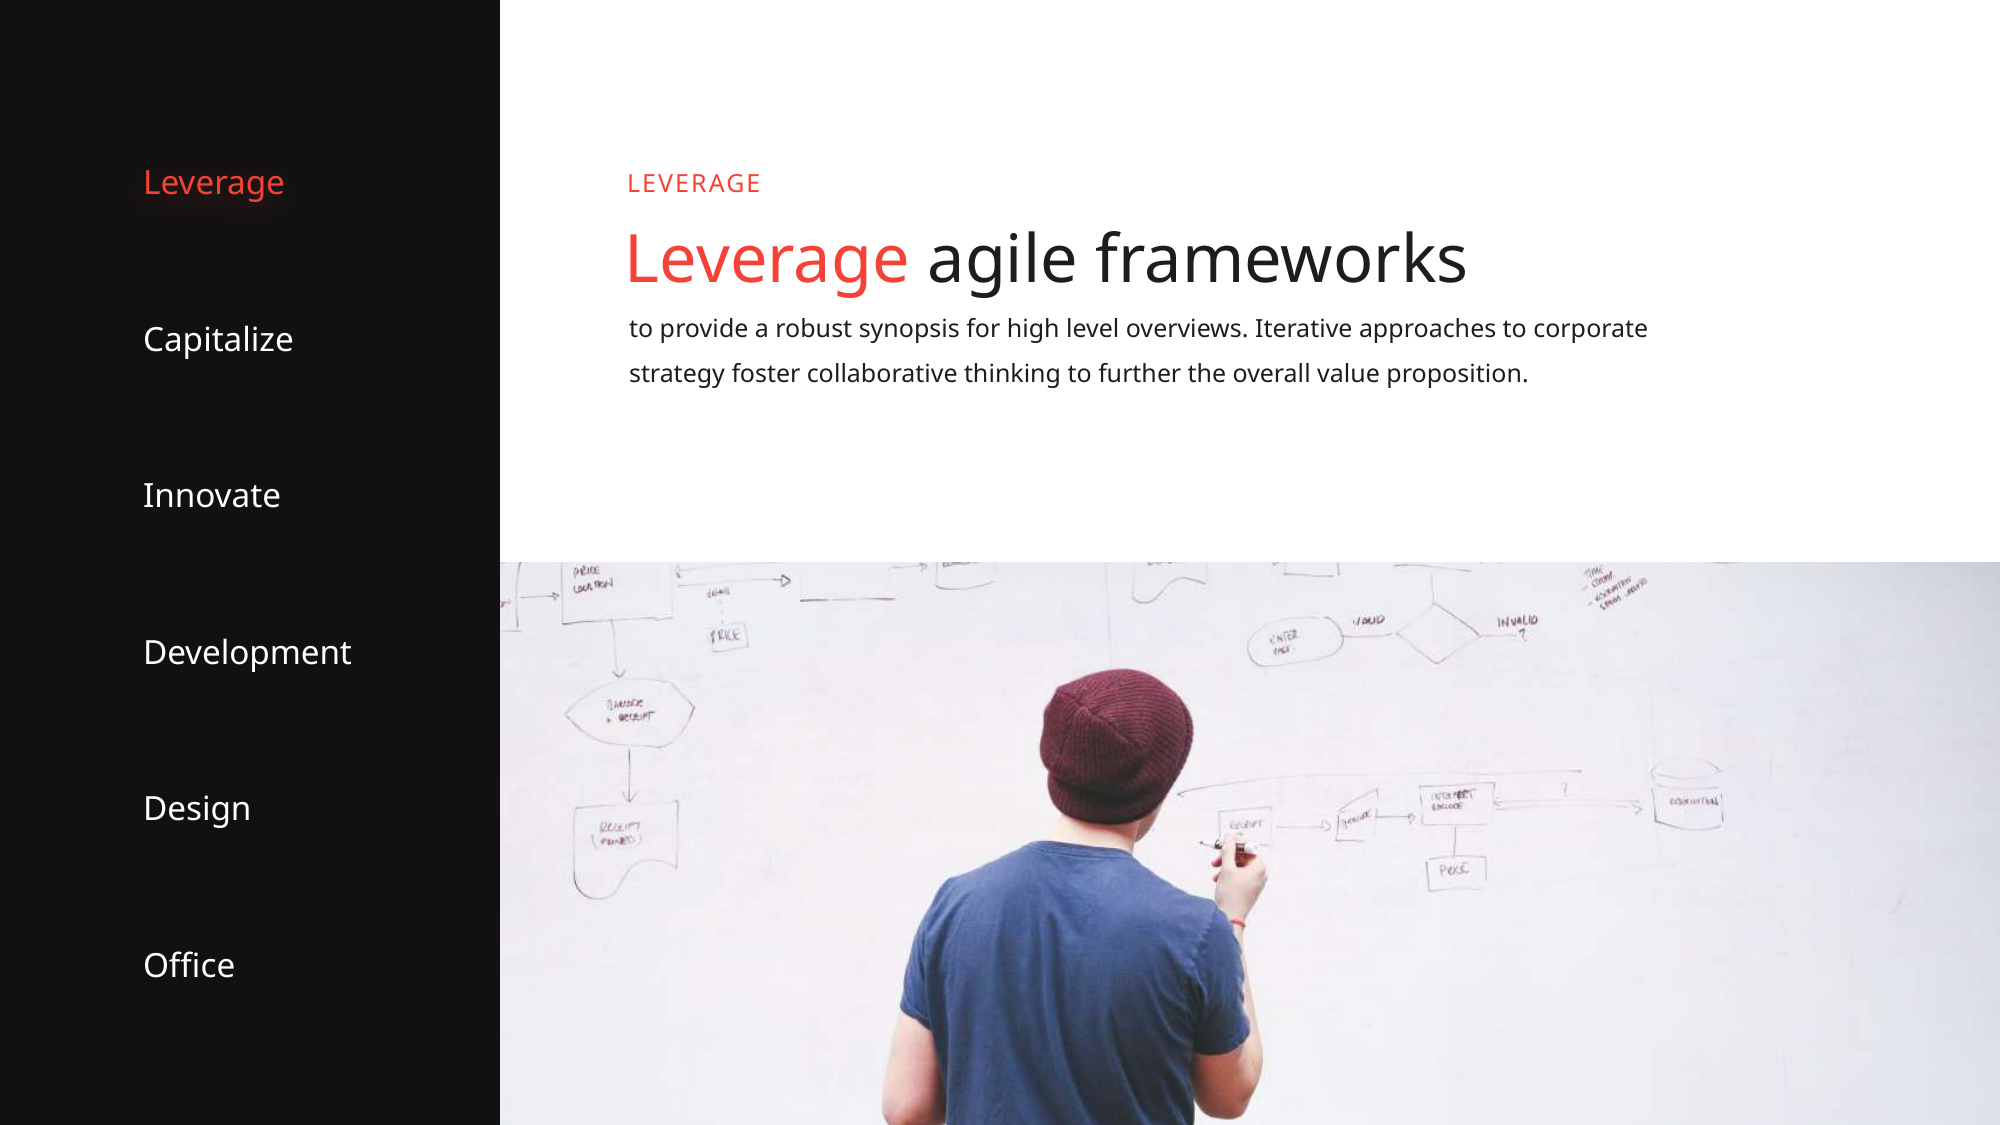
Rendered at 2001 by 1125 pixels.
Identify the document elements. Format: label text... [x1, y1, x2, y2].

text_box [0, 0, 501, 1125]
text_box Leverage [142, 145, 482, 218]
text_box Innovate [142, 457, 482, 531]
text_box Leverage agile frameworks [624, 208, 1702, 296]
text_box Capitalize [142, 301, 482, 375]
text_box Design [142, 770, 482, 844]
text_box Office [142, 927, 482, 1000]
picture [499, 562, 2000, 1125]
text_box Development [142, 614, 482, 687]
text_box LEVERAGE [627, 161, 924, 198]
table_cell $1 200 000 [132, 154, 491, 235]
text_box to provide a robust synopsis for high level overviews. Iterative approaches to corporate strategy foster collaborative thinking to further the overall value proposition. [629, 297, 1703, 388]
